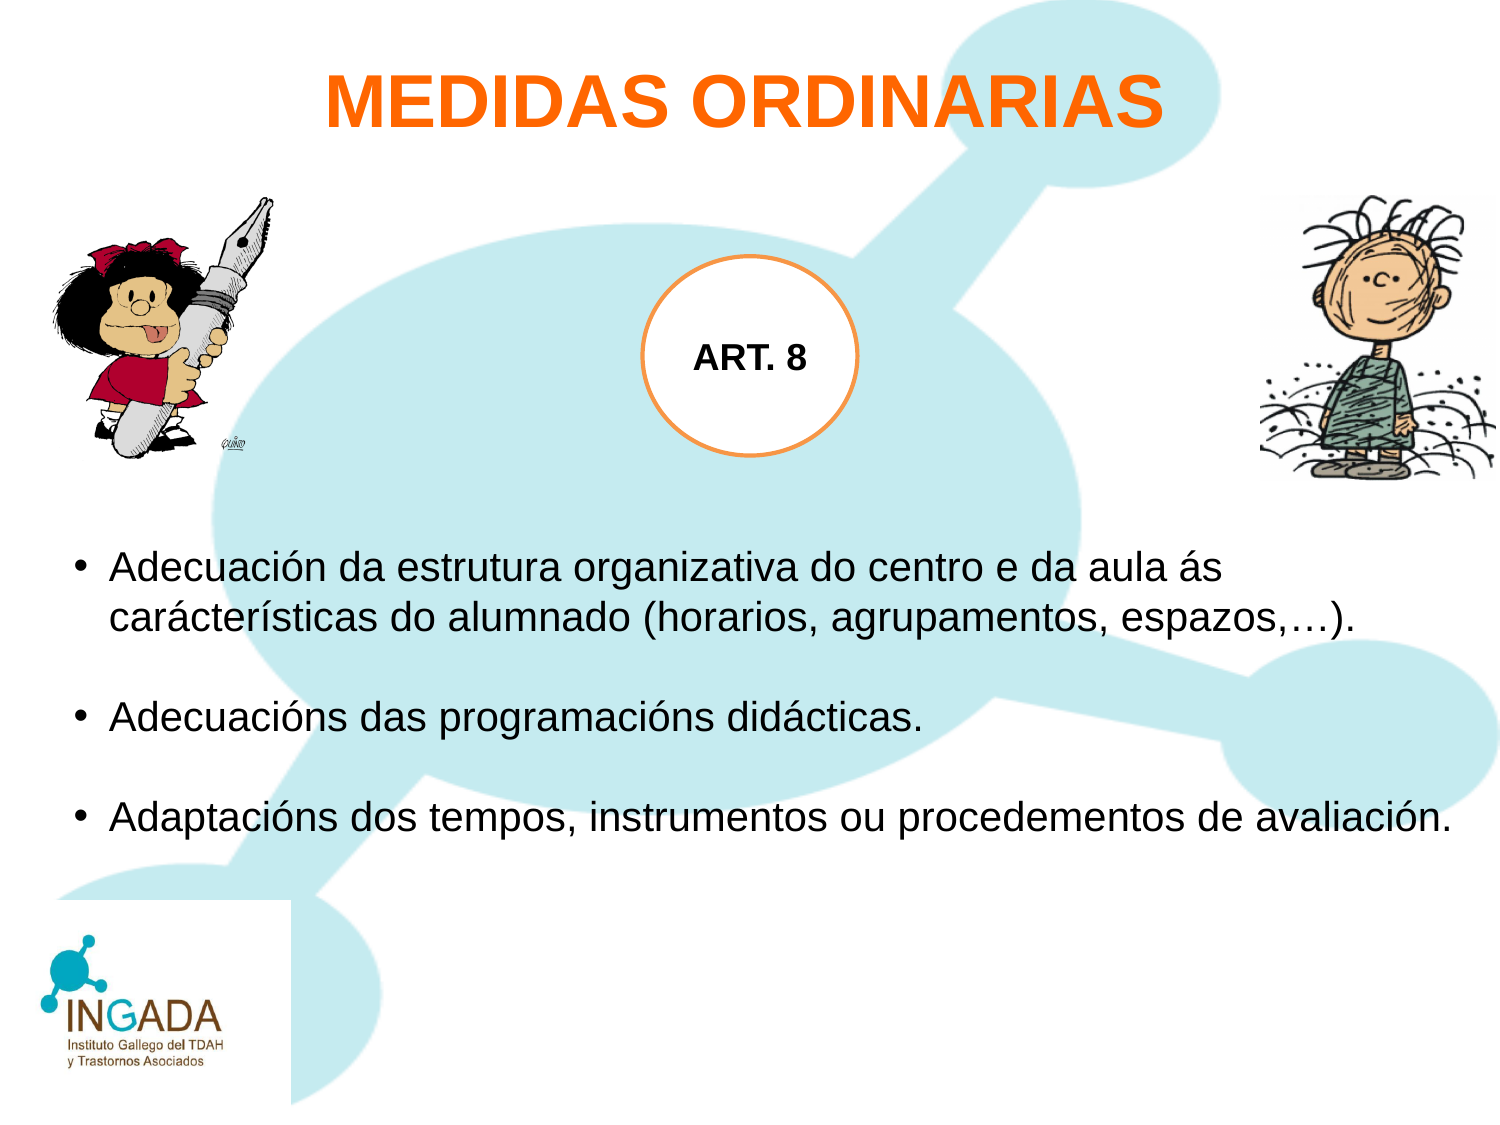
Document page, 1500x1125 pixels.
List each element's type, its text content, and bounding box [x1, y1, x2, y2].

text_box ART. 8 [640, 254, 860, 458]
picture [0, 0, 1500, 1125]
title MEDIDAS ORDINARIAS [144, 15, 1346, 180]
text_box Adecuación da estrutura organizativa do centro e da aula ás carácterísticas do alumnado (horarios, agrupamentos, espazos,…). Adecuacións das programacións didácticas. Adaptacións dos tempos, instrumentos ou procedementos de avaliación. [58, 532, 1500, 898]
